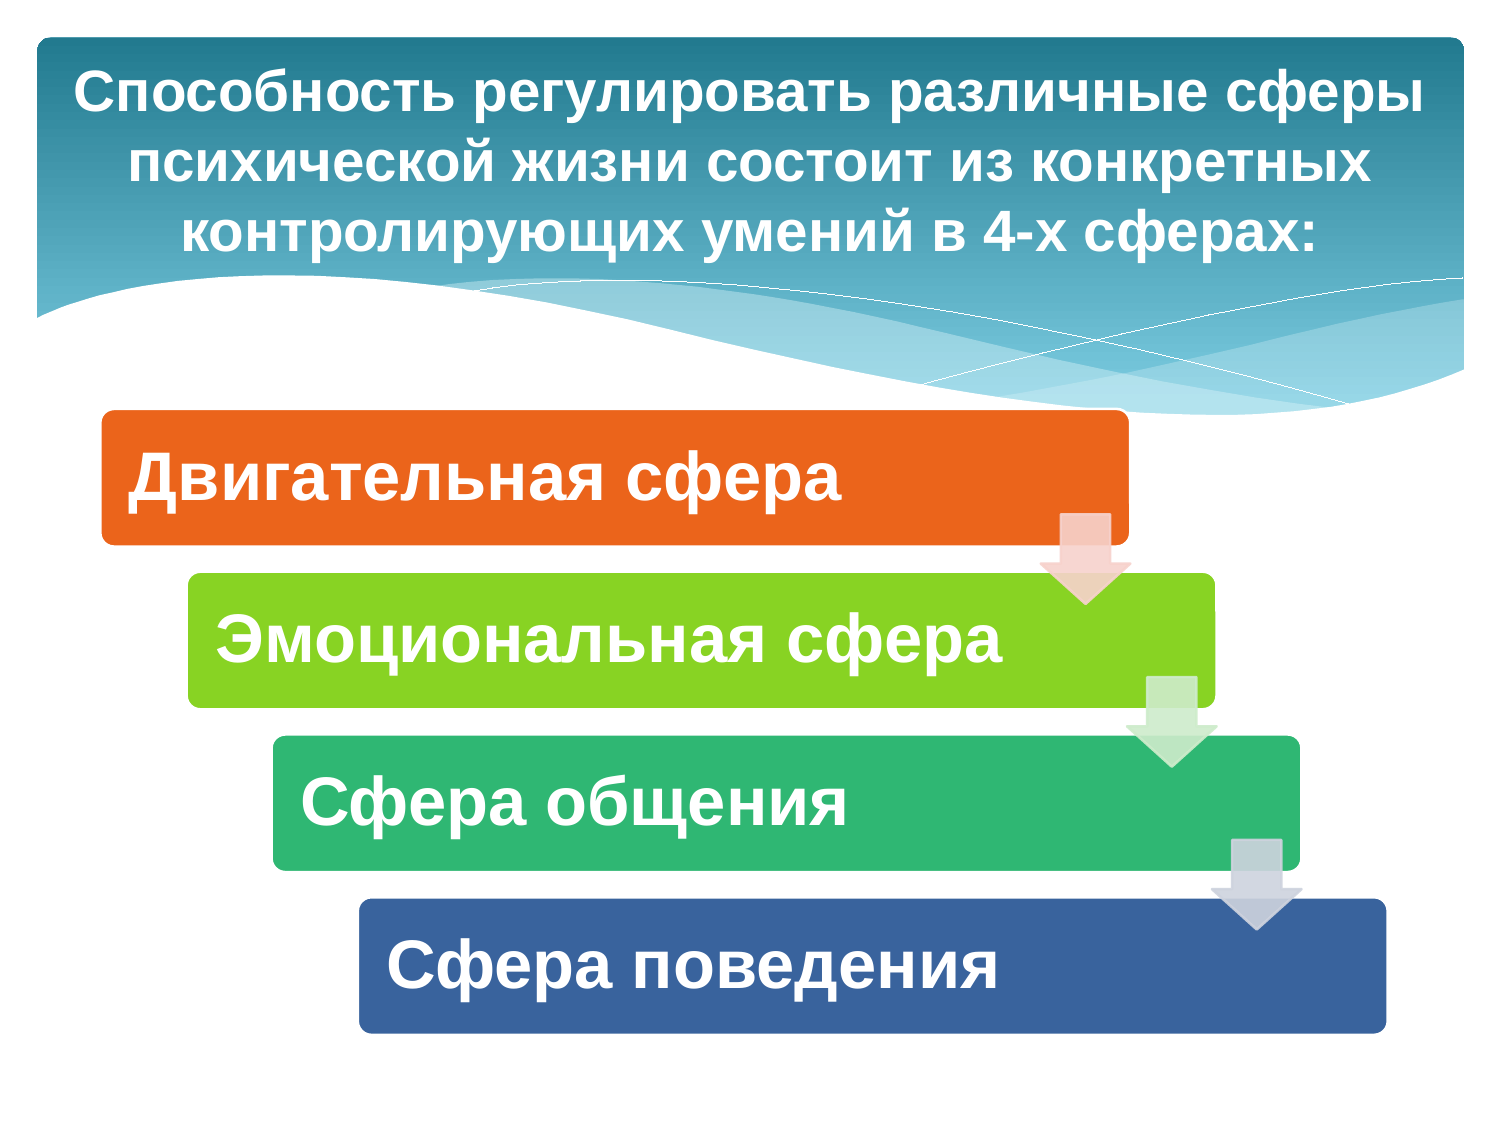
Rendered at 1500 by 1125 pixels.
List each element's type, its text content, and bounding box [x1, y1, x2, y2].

title Способность регулировать различные сферы психической жизни состоит из конкретных контролирующих умений в 4-х сферах: [41, 55, 1459, 261]
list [100, 408, 1389, 1036]
